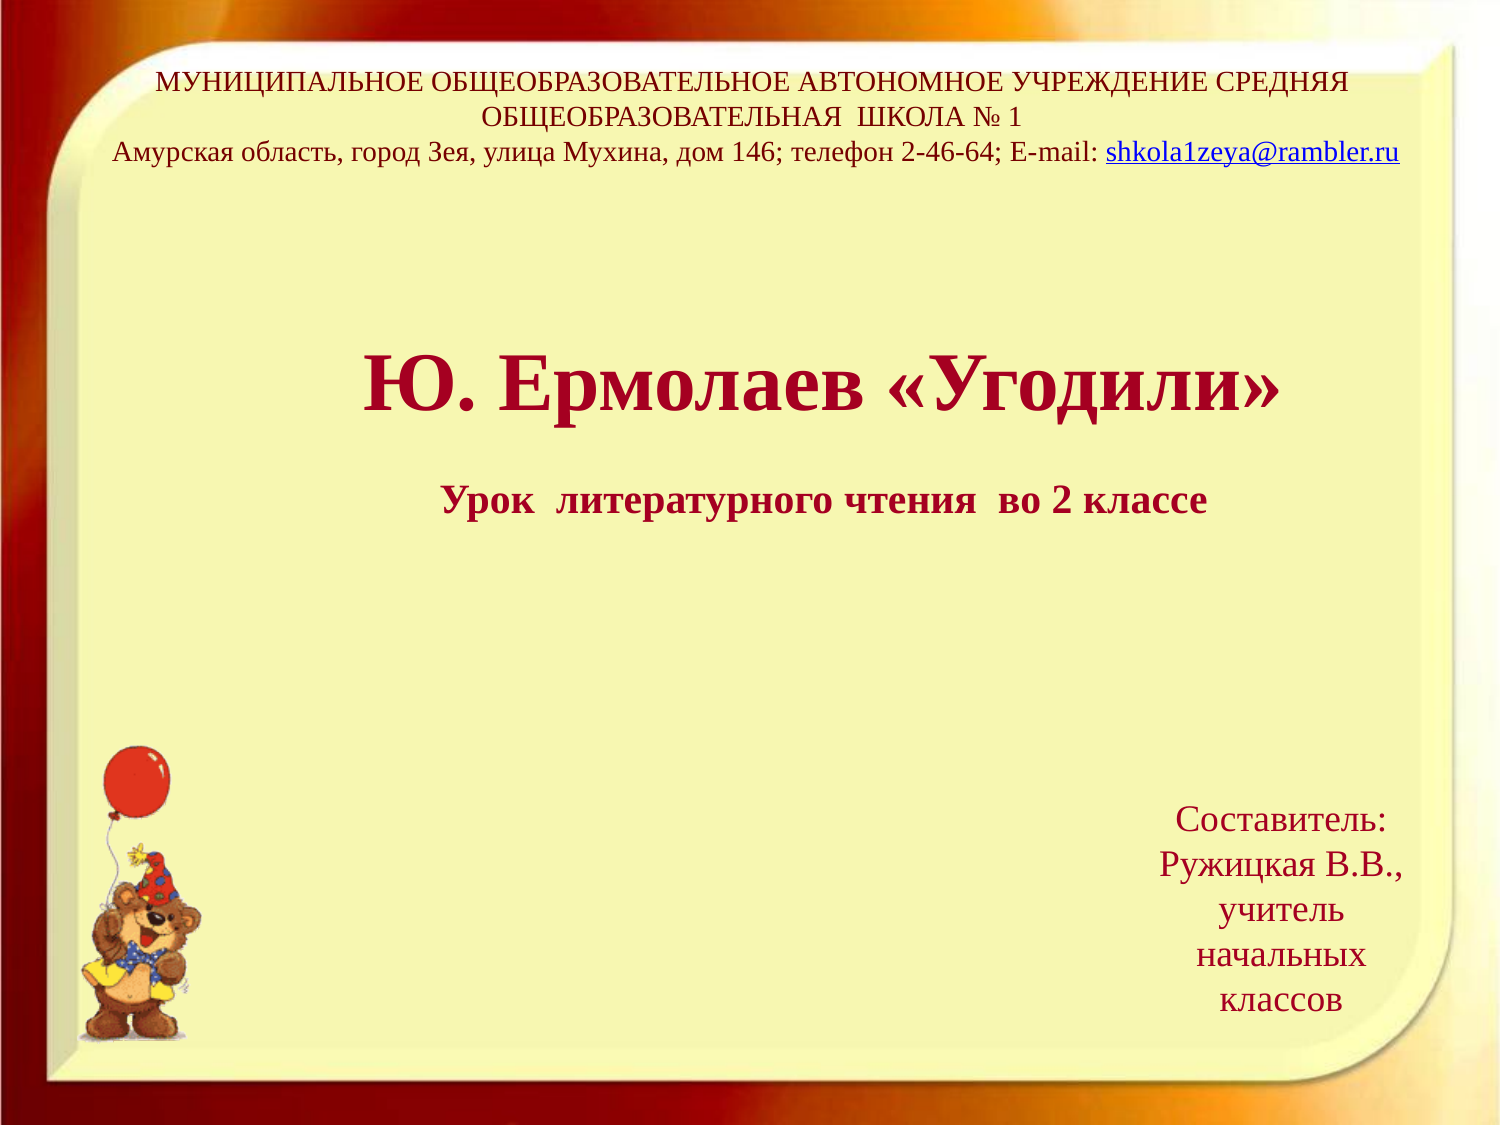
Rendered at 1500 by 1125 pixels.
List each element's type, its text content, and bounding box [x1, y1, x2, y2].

text_box МУНИЦИПАЛЬНОЕ ОБЩЕОБРАЗОВАТЕЛЬНОЕ АВТОНОМНОЕ УЧРЕЖДЕНИЕ СРЕДНЯЯ ОБЩЕОБРАЗОВАТЕЛЬНАЯ ШКОЛА № 1 Амурская область, город Зея, улица Мухина, дом 146; телефон 2-46-64; Е-mail: shkola1zeya@rambler.ru [64, 54, 1447, 175]
text_box Урок литературного чтения во 2 классе [404, 464, 1243, 530]
text_box Ю. Ермолаев «Угодили» [348, 319, 1299, 435]
text_box Составитель: Ружицкая В.В., учитель начальных классов [1139, 786, 1424, 1027]
picture [0, 0, 1500, 1125]
